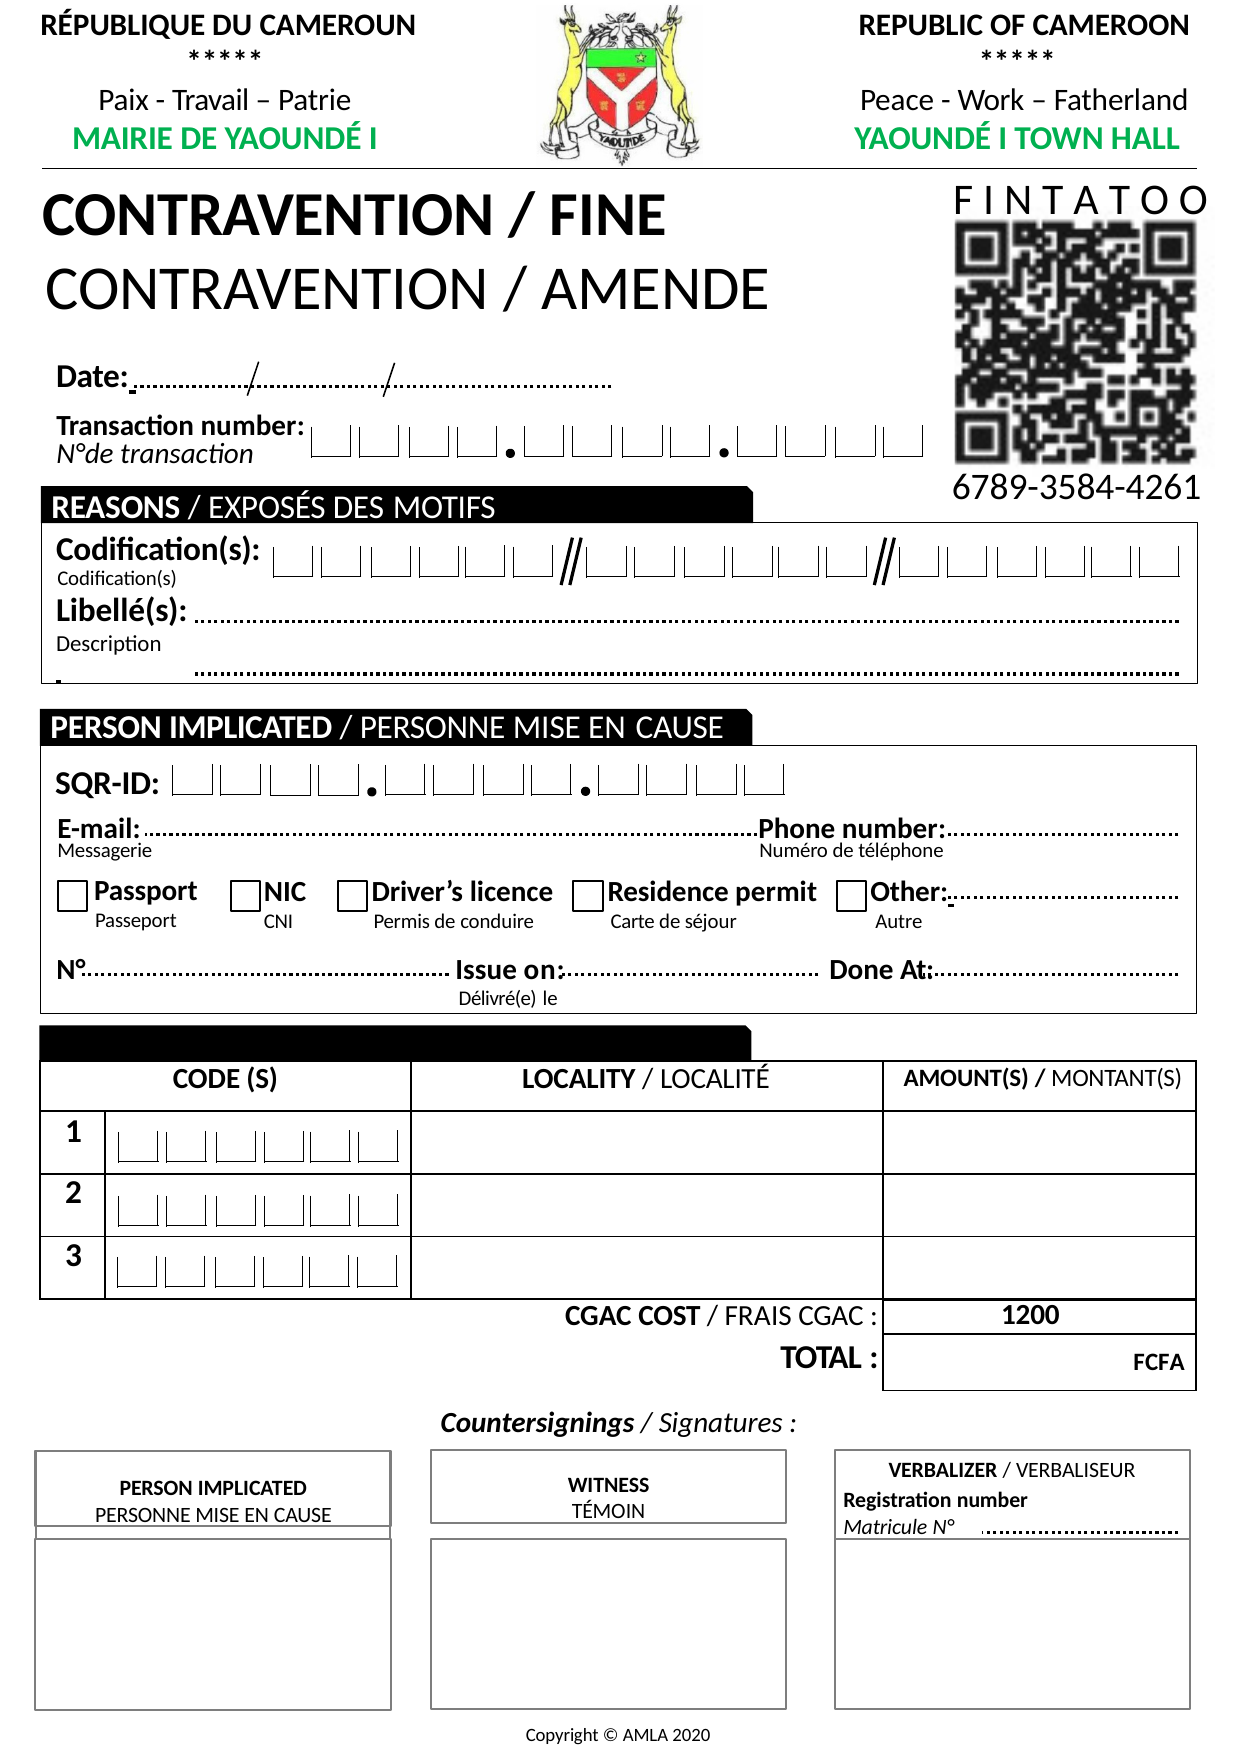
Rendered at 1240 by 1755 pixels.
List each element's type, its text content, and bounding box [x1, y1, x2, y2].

table_cell 1 [41, 1112, 104, 1173]
text_box N° Issue on: Done At: Délivré(e) le Fait(e) À AMOUNTS / MONTANTS [49, 948, 1188, 1060]
text_box [337, 881, 368, 911]
table_cell [412, 1112, 882, 1173]
picture [536, 3, 704, 168]
text_box Residence permit Carte de séjour [607, 870, 819, 933]
text_box [57, 881, 87, 911]
table_cell [884, 1112, 1195, 1173]
text_box Codification(s): Codification(s) Libellé(s): Description [41, 522, 1197, 684]
table_cell [412, 1175, 882, 1236]
text_box NIC CNI [263, 870, 309, 933]
table_header LOCALITY / LOCALITÉ [412, 1062, 882, 1110]
text_box RÉPUBLIQUE DU CAMEROUN ***** Paix - Travail – Patrie MAIRIE DE YAOUNDÉ I [2, 2, 447, 157]
table_cell [884, 1237, 1195, 1298]
text_box [230, 881, 261, 911]
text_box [247, 361, 395, 397]
table_cell [884, 1175, 1195, 1236]
text_box CONTRAVENTION / FINE CONTRAVENTION / AMENDE Date: Transaction number: N°de transaction REASONS / EXPOSÉS DES MOTIFS [40, 171, 777, 525]
text_box [36, 1450, 391, 1539]
text_box REPUBLIC OF CAMEROON ***** Peace - Work – Fatherland YAOUNDÉ I TOWN HALL [813, 2, 1222, 157]
text_box SQR-ID: E-mail: Phone number: [55, 749, 1188, 845]
table_cell CGAC COST / FRAIS CGAC : TOTAL : [40, 1300, 882, 1391]
text_box [834, 1538, 1191, 1710]
table_cell 1200 [884, 1301, 1195, 1333]
table_header AMOUNT(S) / MONTANT(S) [884, 1062, 1195, 1110]
text_box Driver’s licence Permis de conduire [371, 870, 556, 933]
text_box Countersignings / Signatures : [438, 1401, 802, 1439]
text_box [35, 1538, 392, 1711]
table_cell [412, 1237, 882, 1298]
text_box [836, 881, 867, 911]
text_box Copyright © AMLA 2020 [523, 1720, 715, 1746]
table_cell FCFA [884, 1335, 1195, 1390]
text_box [40, 745, 1196, 1014]
table_cell 3 [41, 1237, 104, 1298]
text_box [573, 881, 603, 911]
text_box PERSON IMPLICATED / PERSONNE MISE EN CAUSE [48, 703, 736, 746]
text_box [720, 449, 728, 457]
table_header CODE (S) [41, 1062, 410, 1110]
text_box F I N T A T O O [950, 168, 1212, 223]
text_box [835, 1450, 1190, 1539]
text_box [954, 206, 1215, 477]
table_cell [106, 1237, 410, 1298]
text_box [430, 1538, 787, 1710]
text_box [433, 1450, 786, 1539]
table_cell [106, 1112, 410, 1173]
text_box 6789-3584-4261 [949, 459, 1206, 507]
text_box Other: Autre [870, 870, 1190, 933]
table_cell [106, 1175, 410, 1236]
table_cell 2 [41, 1175, 104, 1236]
text_box [506, 449, 514, 457]
